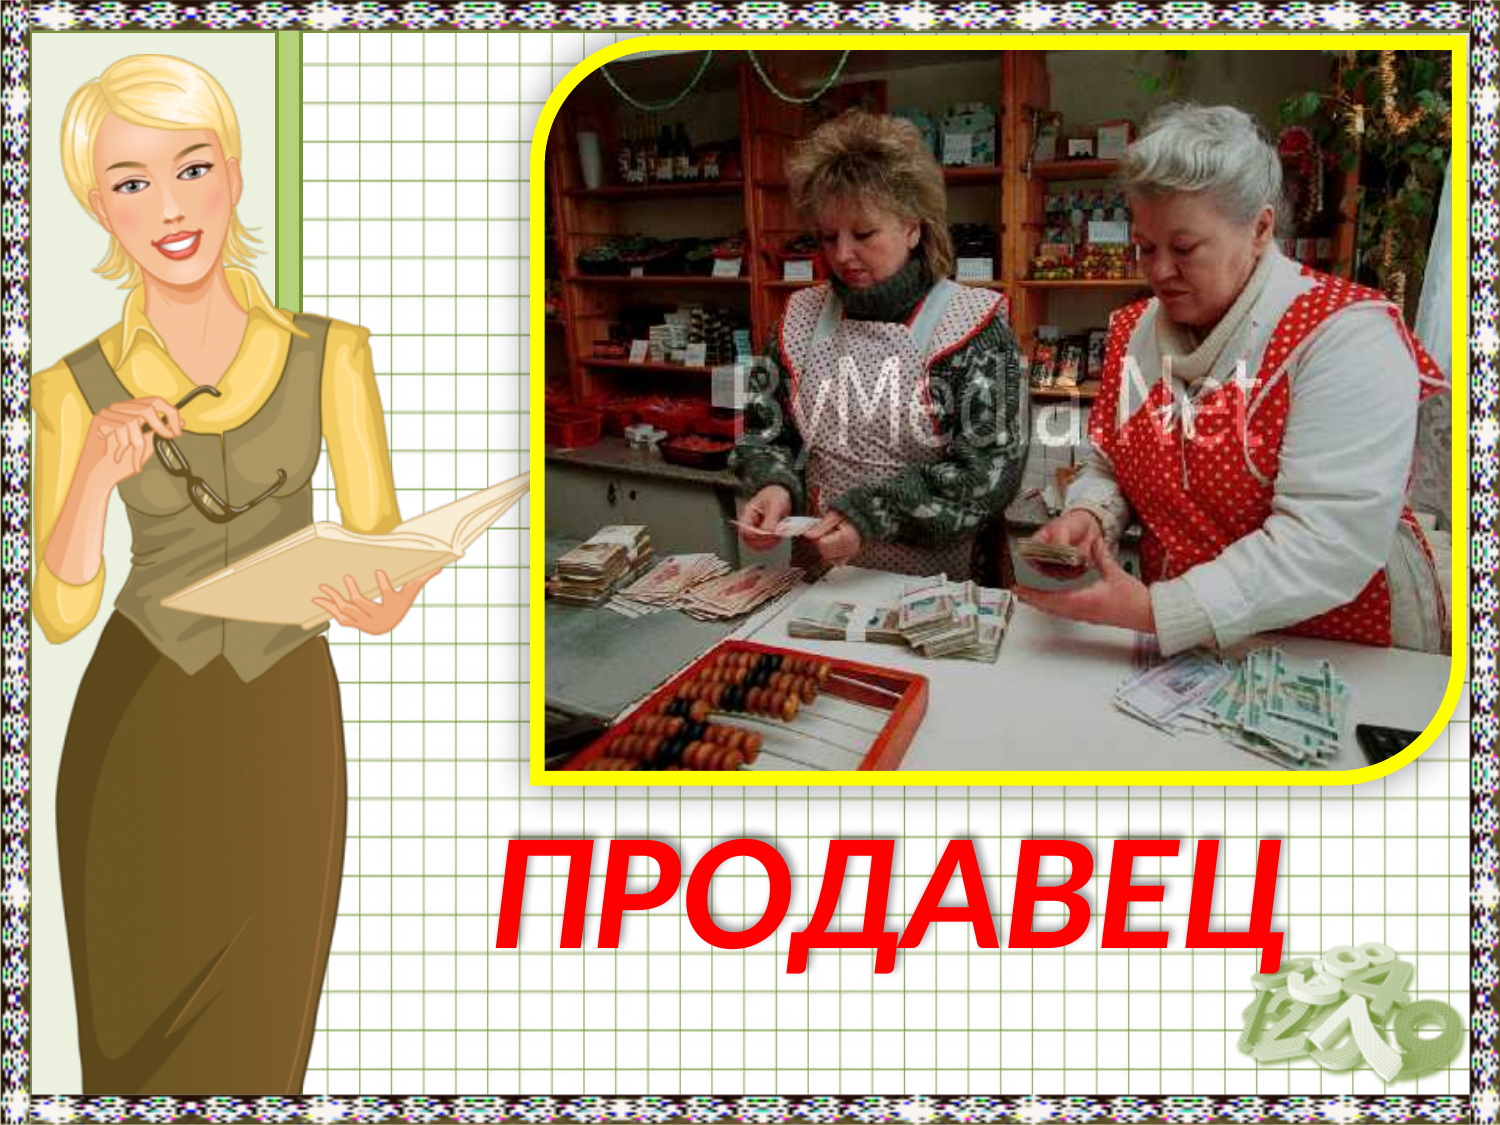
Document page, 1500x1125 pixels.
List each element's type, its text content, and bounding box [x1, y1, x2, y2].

text_box Продавец [360, 774, 1424, 990]
picture [0, 0, 1500, 1125]
